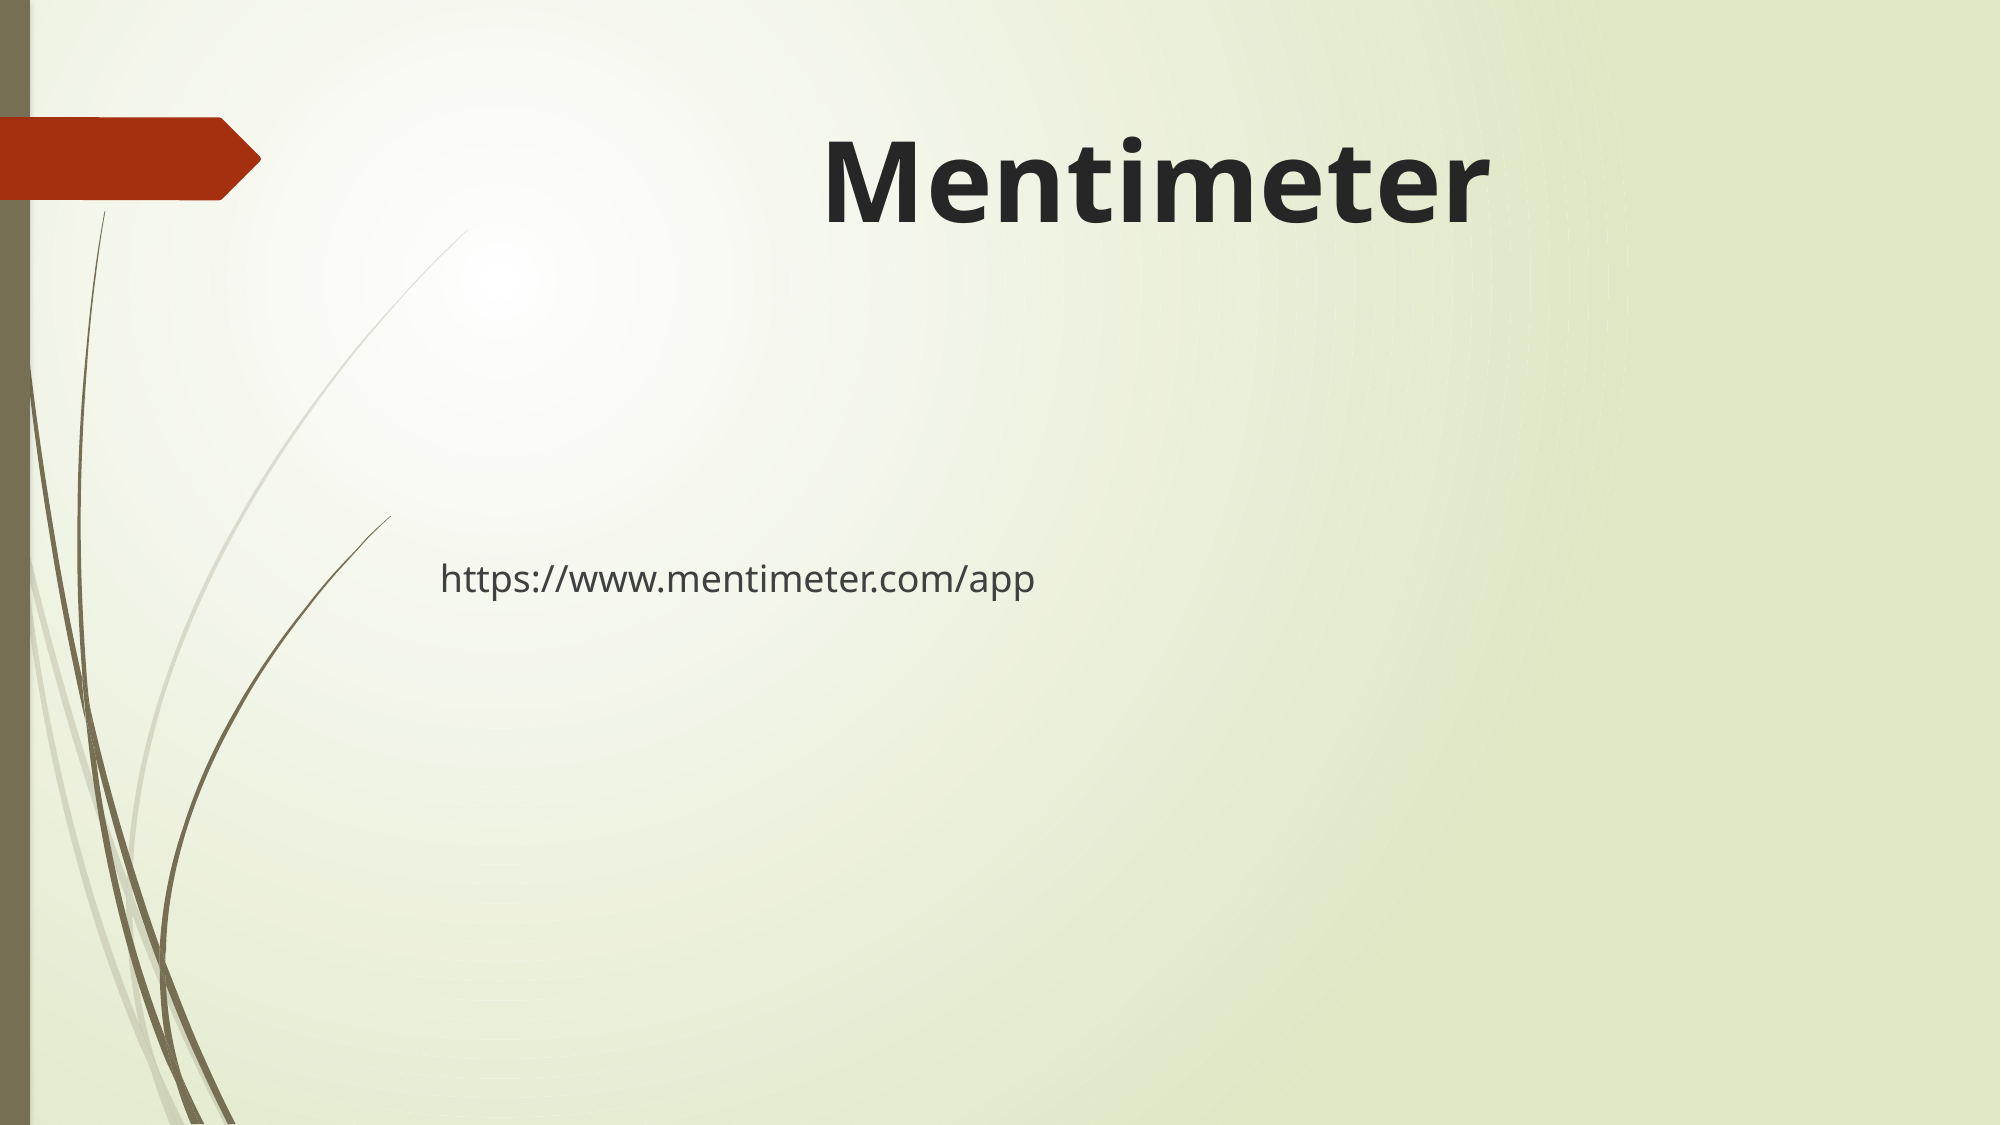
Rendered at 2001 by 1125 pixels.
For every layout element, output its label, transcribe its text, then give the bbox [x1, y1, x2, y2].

title Mentimeter [425, 102, 1888, 313]
list https://www.mentimeter.com/app [424, 350, 1888, 970]
